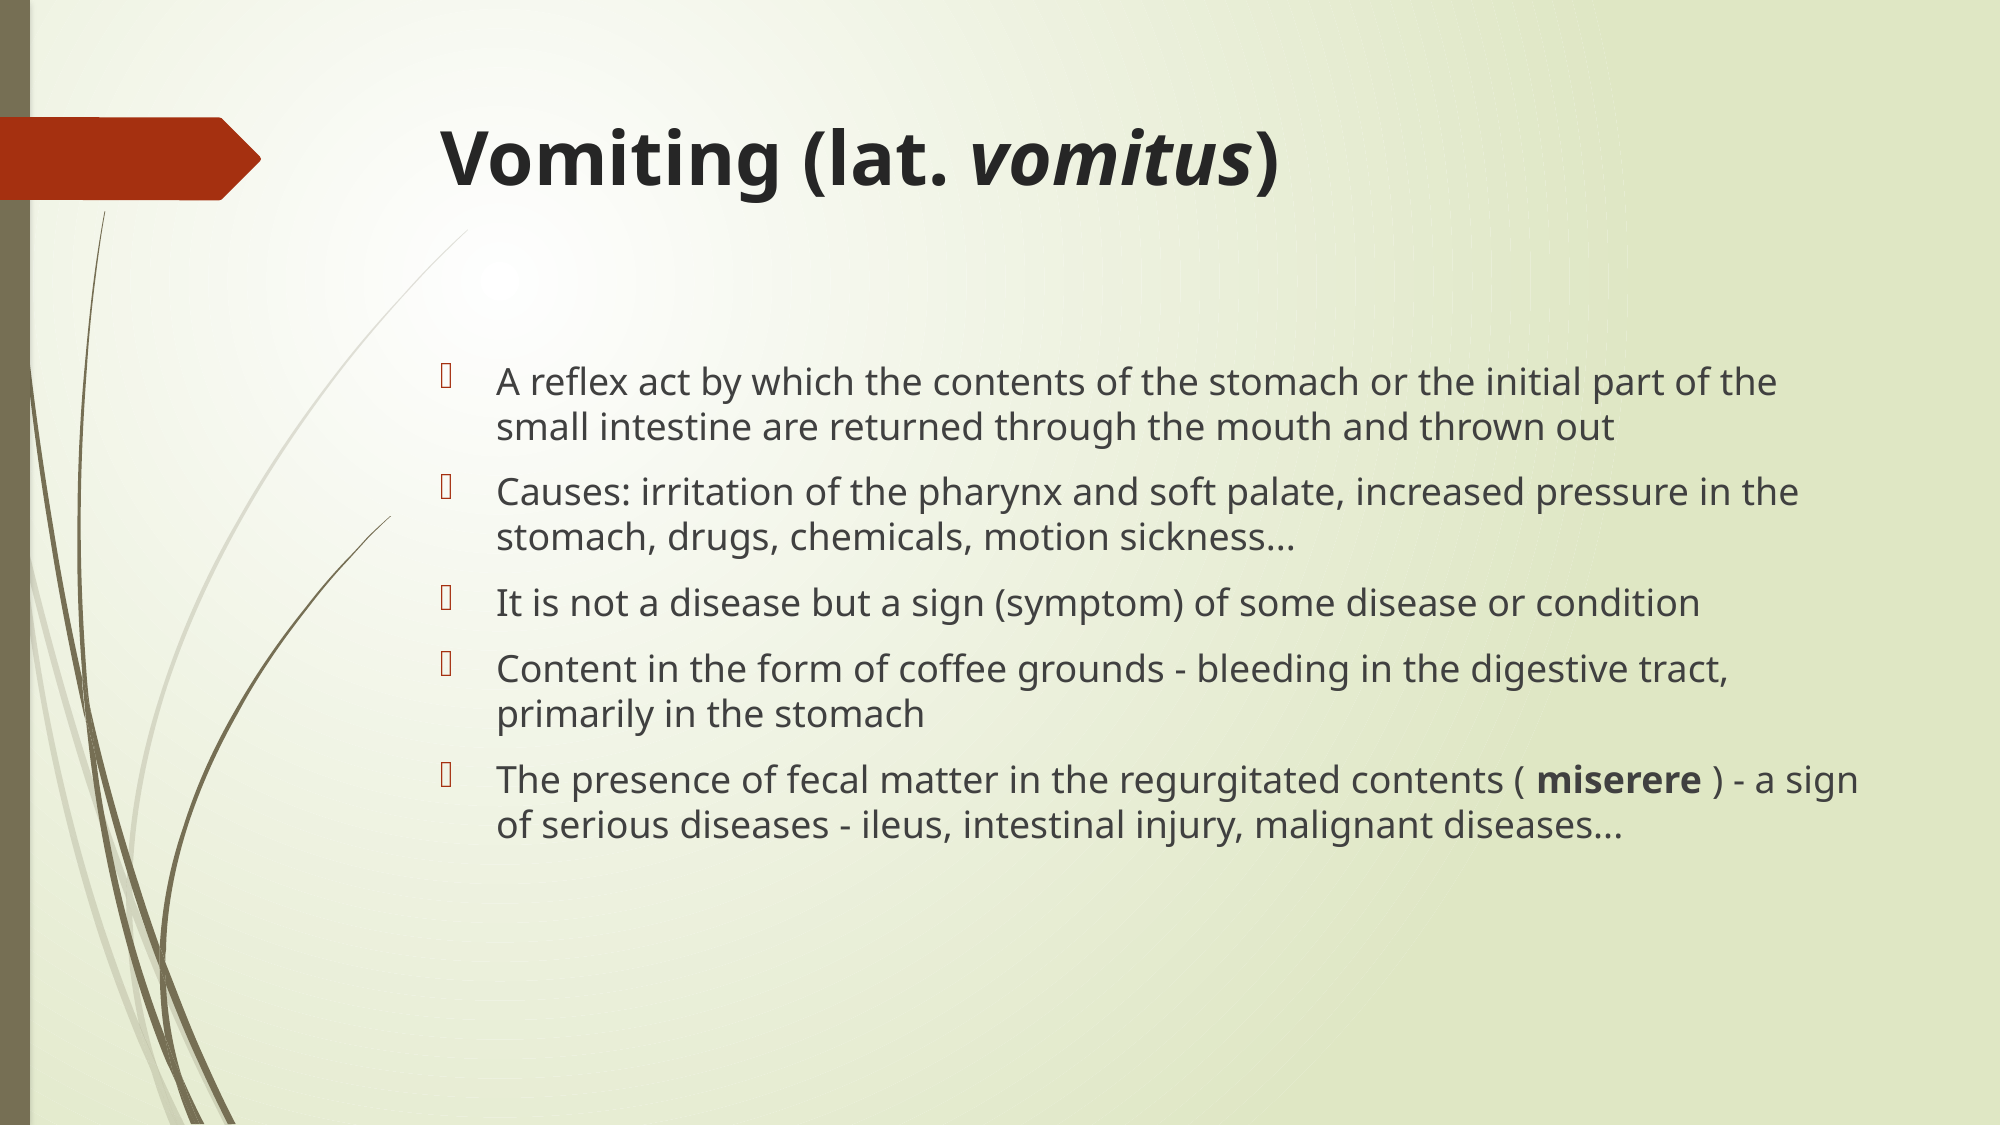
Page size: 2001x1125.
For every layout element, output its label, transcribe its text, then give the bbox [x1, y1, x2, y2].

title Vomiting (lat. vomitus) [425, 102, 1888, 313]
list A reflex act by which the contents of the stomach or the initial part of the small intestine are returned through the mouth and thrown out Causes: irritation of the pharynx and soft palate, increased pressure in the stomach, drugs, chemicals, motion sickness... It is not a disease but a sign (symptom) of some disease or condition Content in the form of coffee grounds - bleeding in the digestive tract, primarily in the stomach The presence of fecal matter in the regurgitated contents ( miserere ) - a sign of serious diseases - ileus, intestinal injury, malignant diseases... [424, 350, 1888, 970]
